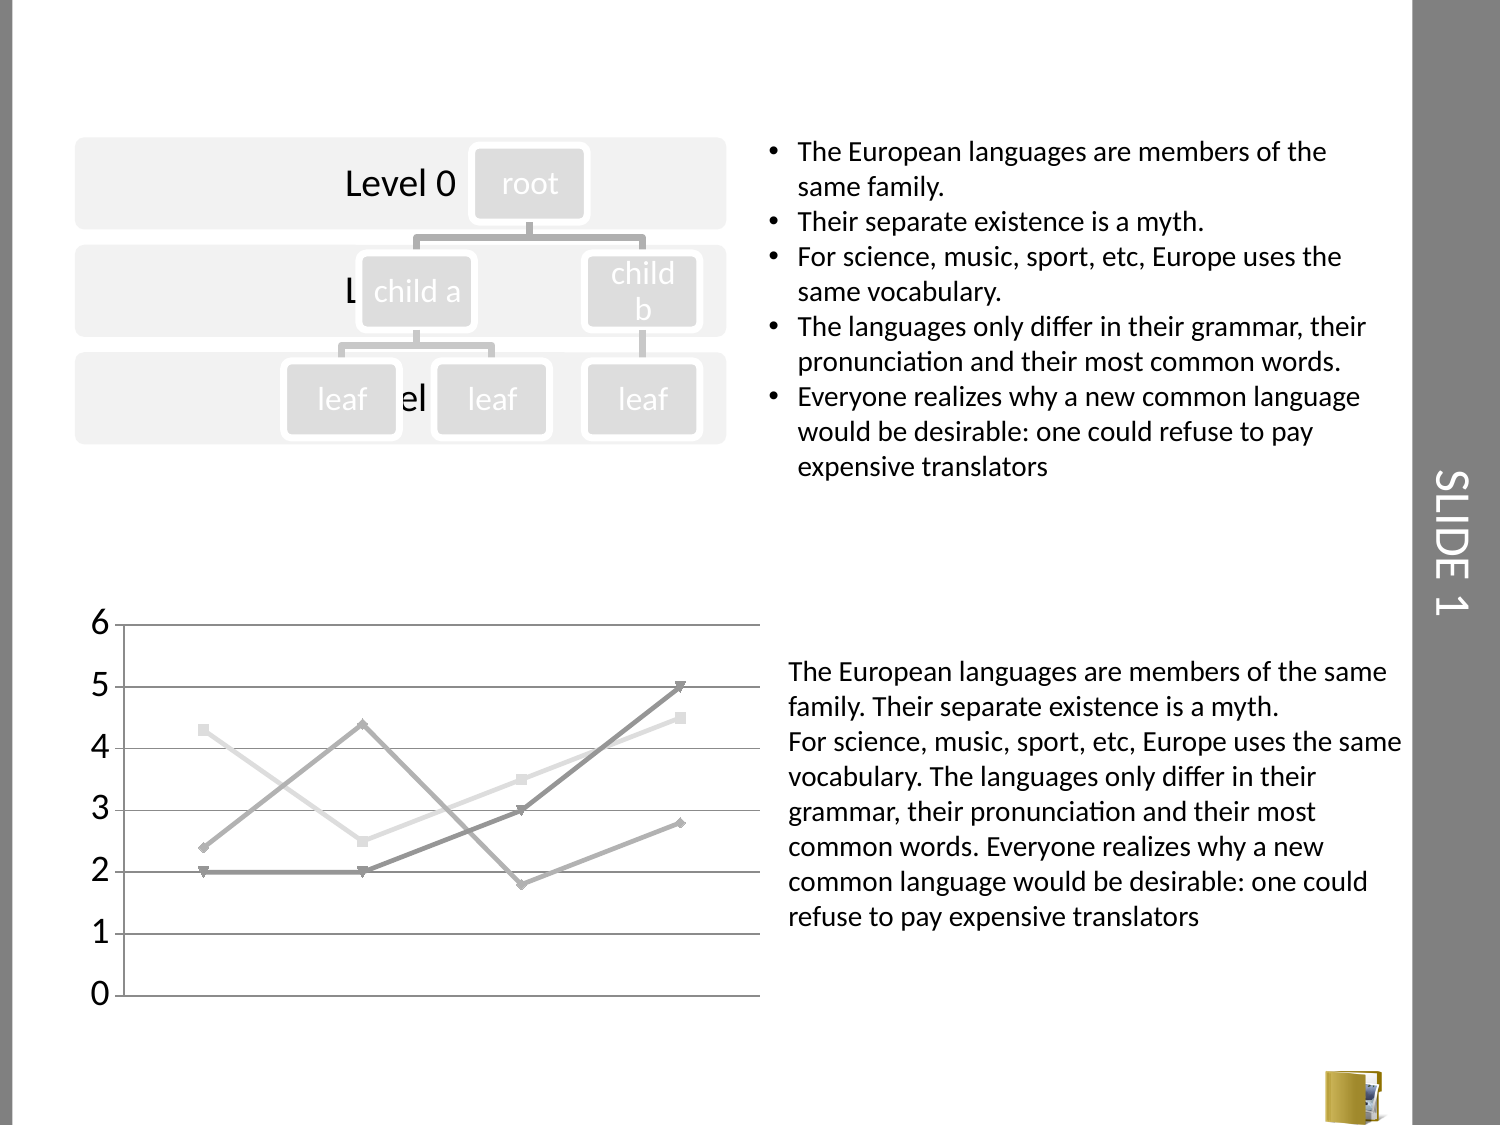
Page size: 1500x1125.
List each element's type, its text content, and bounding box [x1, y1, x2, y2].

title Slide 1 [1412, 62, 1500, 1025]
text_box The European languages are members of the same family. Their separate existence is a myth. For science, music, sport, etc, Europe uses the same vocabulary. The languages only differ in their grammar, their pronunciation and their most common words. Everyone realizes why a new common language would be desirable: one could refuse to pay expensive translators [738, 125, 1388, 535]
text_box The European languages are members of the same family. Their separate existence is a myth. For science, music, sport, etc, Europe uses the same vocabulary. The languages only differ in their grammar, their pronunciation and their most common words. Everyone realizes why a new common language would be desirable: one could refuse to pay expensive translators [782, 645, 1424, 985]
picture [1316, 1070, 1389, 1125]
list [74, 136, 727, 445]
chart [76, 597, 774, 1024]
